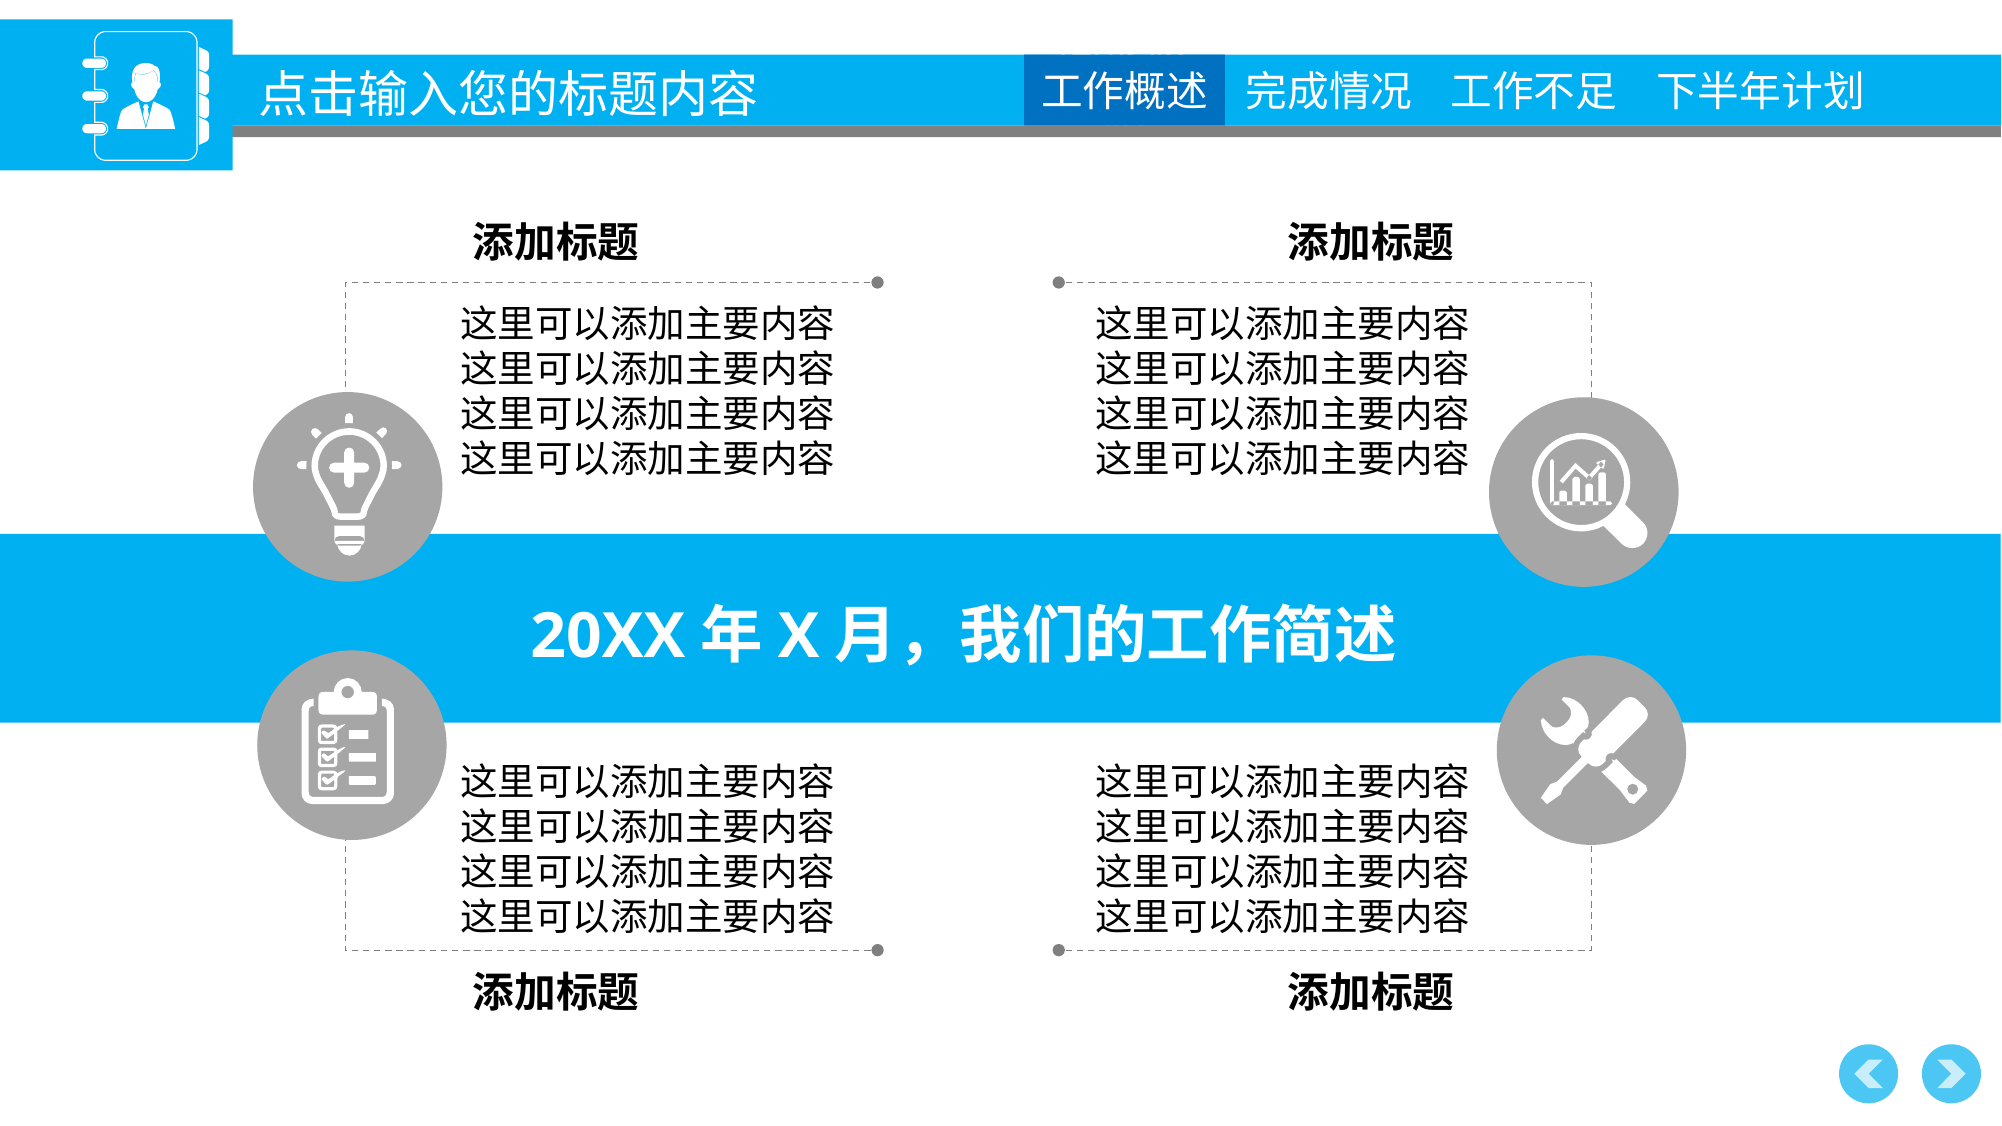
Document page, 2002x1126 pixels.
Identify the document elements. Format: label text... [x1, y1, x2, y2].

text_box 这里可以添加主要内容这里可以添加主要内容这里可以添加主要内容这里可以添加主要内容 [445, 292, 871, 488]
text_box [0, 533, 2001, 723]
text_box [1052, 276, 1592, 395]
text_box 这里可以添加主要内容这里可以添加主要内容这里可以添加主要内容这里可以添加主要内容 [1059, 292, 1486, 488]
text_box 这里可以添加主要内容这里可以添加主要内容这里可以添加主要内容这里可以添加主要内容 [445, 750, 871, 945]
text_box 点击输入您的标题内容 [243, 54, 774, 130]
text_box [82, 31, 210, 161]
text_box 20XX年X月，我们的工作简述 [515, 587, 1412, 678]
text_box 添加标题 [1180, 208, 1470, 274]
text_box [1496, 655, 1687, 846]
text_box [1488, 396, 1679, 588]
text_box [345, 848, 884, 957]
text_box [256, 650, 447, 841]
text_box [0, 17, 235, 172]
text_box [1052, 850, 1592, 957]
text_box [252, 391, 443, 582]
text_box 添加标题 [458, 208, 747, 274]
text_box [345, 276, 884, 390]
text_box 这里可以添加主要内容这里可以添加主要内容这里可以添加主要内容这里可以添加主要内容 [1059, 750, 1486, 945]
text_box 添加标题 [458, 958, 747, 1024]
text_box 添加标题 [1180, 958, 1470, 1024]
